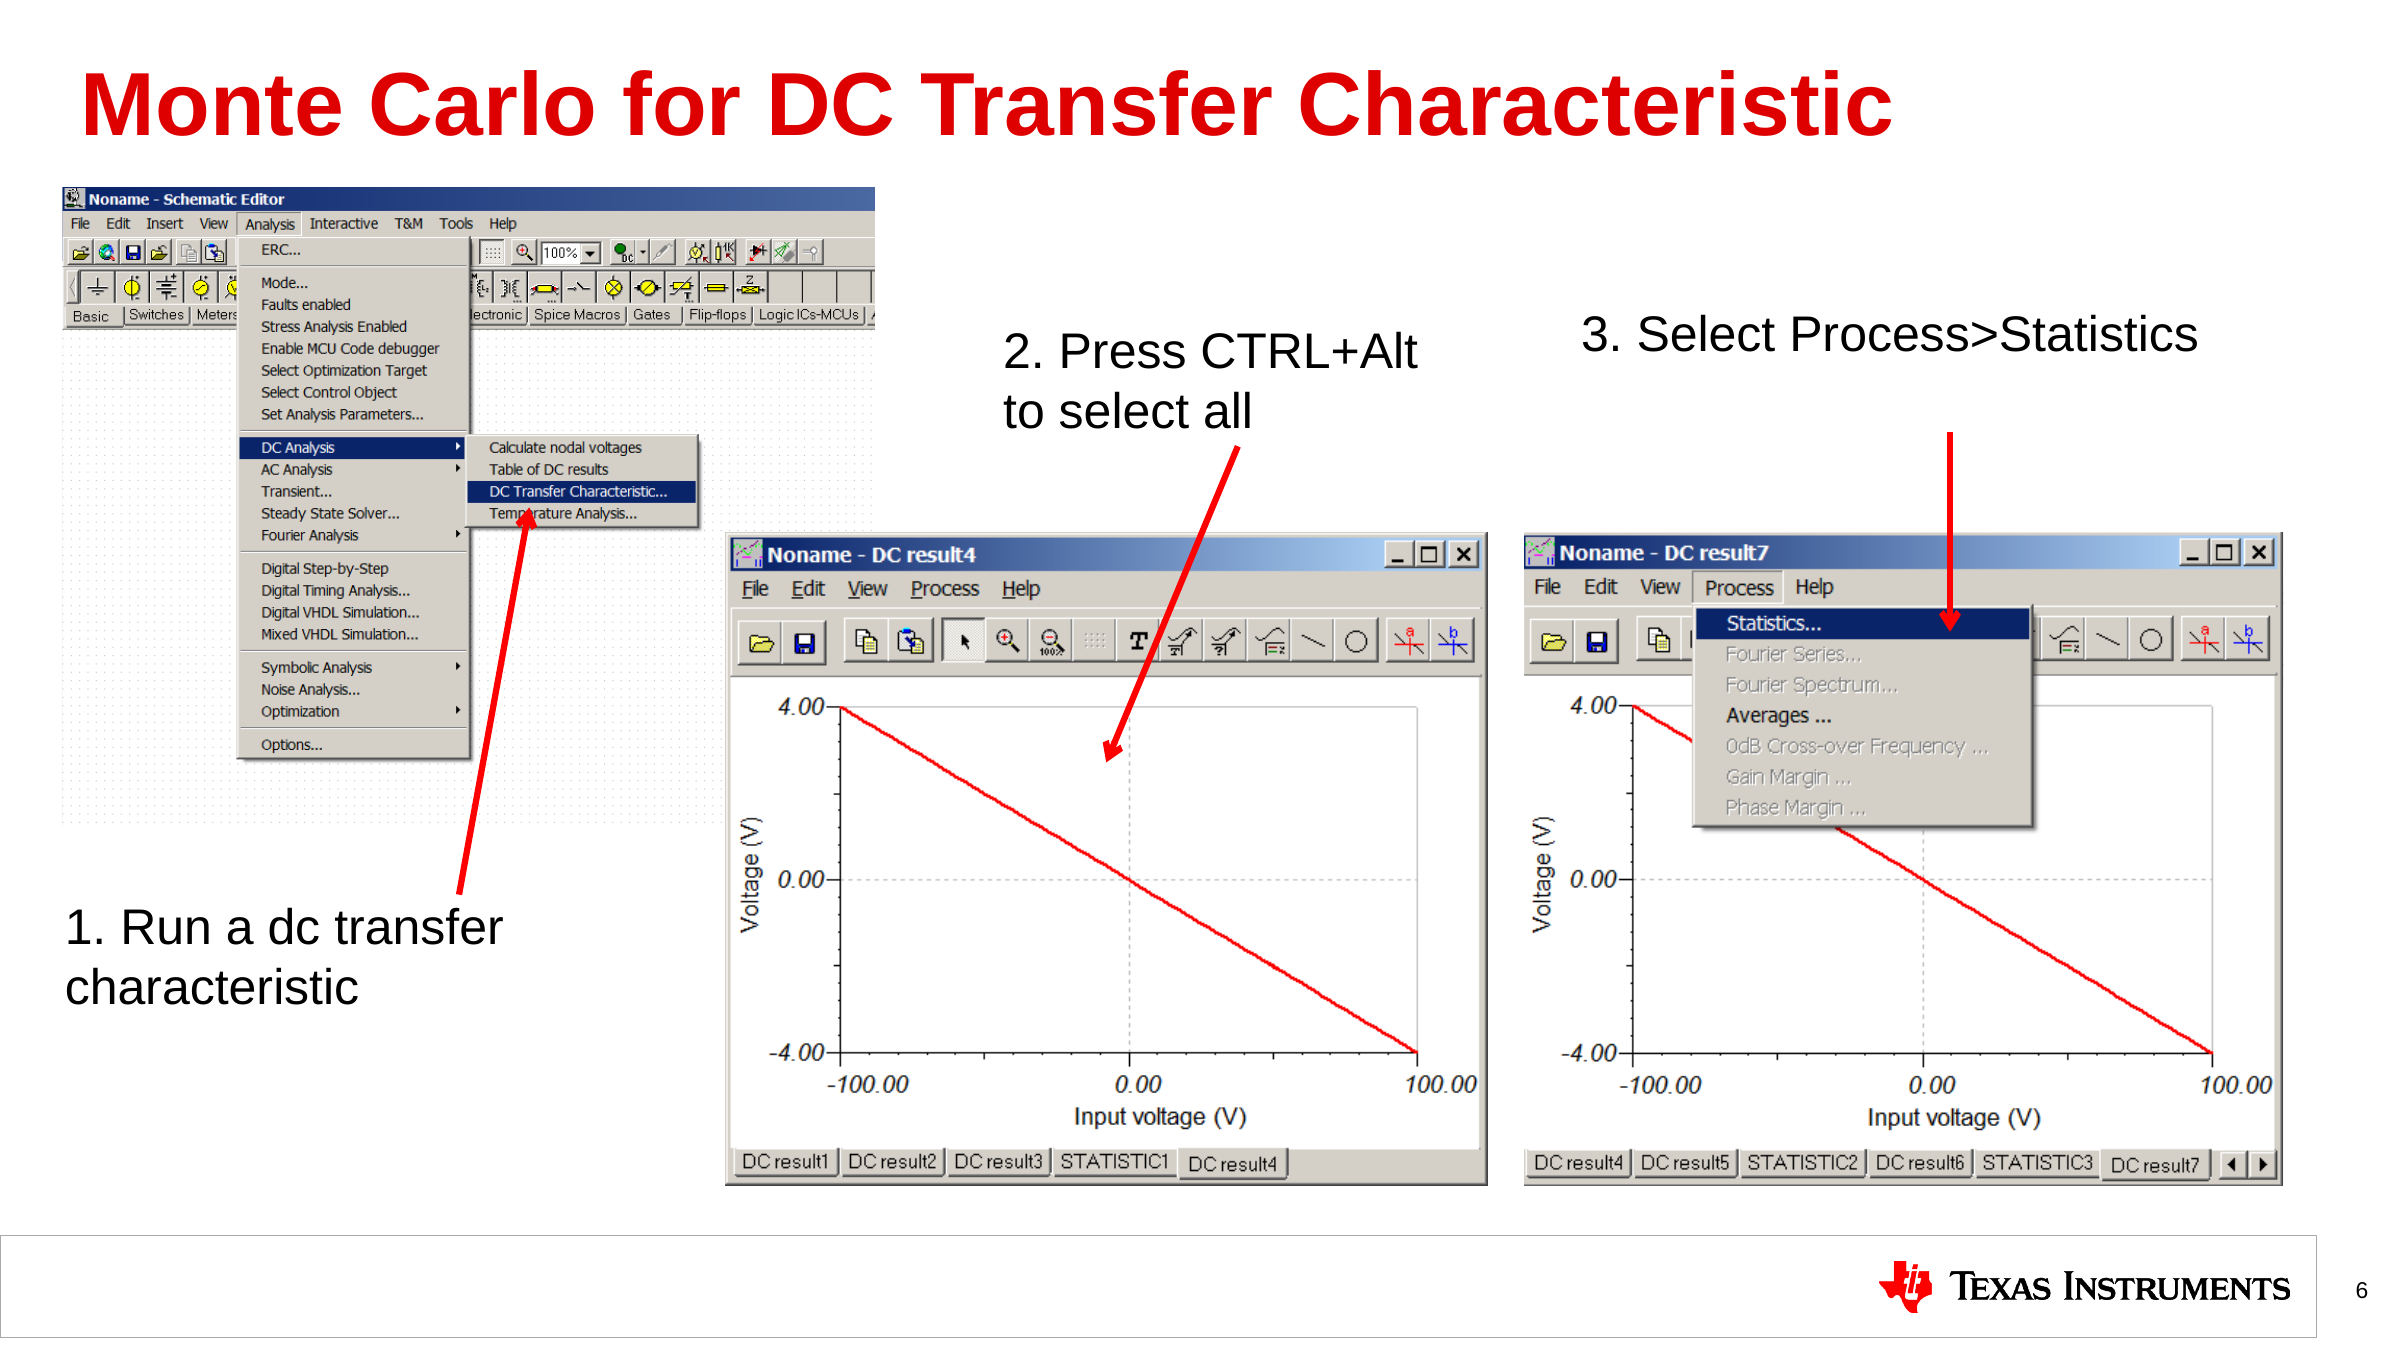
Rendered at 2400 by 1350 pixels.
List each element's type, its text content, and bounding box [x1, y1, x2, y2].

text_box 1. Run a dc transfer characteristic [50, 887, 700, 1023]
text_box 2. Press CTRL+Alt to select all [988, 311, 1488, 447]
picture [1879, 1261, 2290, 1265]
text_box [458, 507, 530, 895]
text_box 3. Select Process>Statistics [1566, 294, 2400, 370]
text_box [1106, 446, 1239, 763]
title Monte Carlo for DC Transfer Characteristic [60, 27, 2282, 189]
picture [1523, 531, 2284, 1186]
slide_number 6 [1828, 1265, 2389, 1307]
picture [62, 187, 1488, 1186]
picture [1879, 1307, 2290, 1313]
